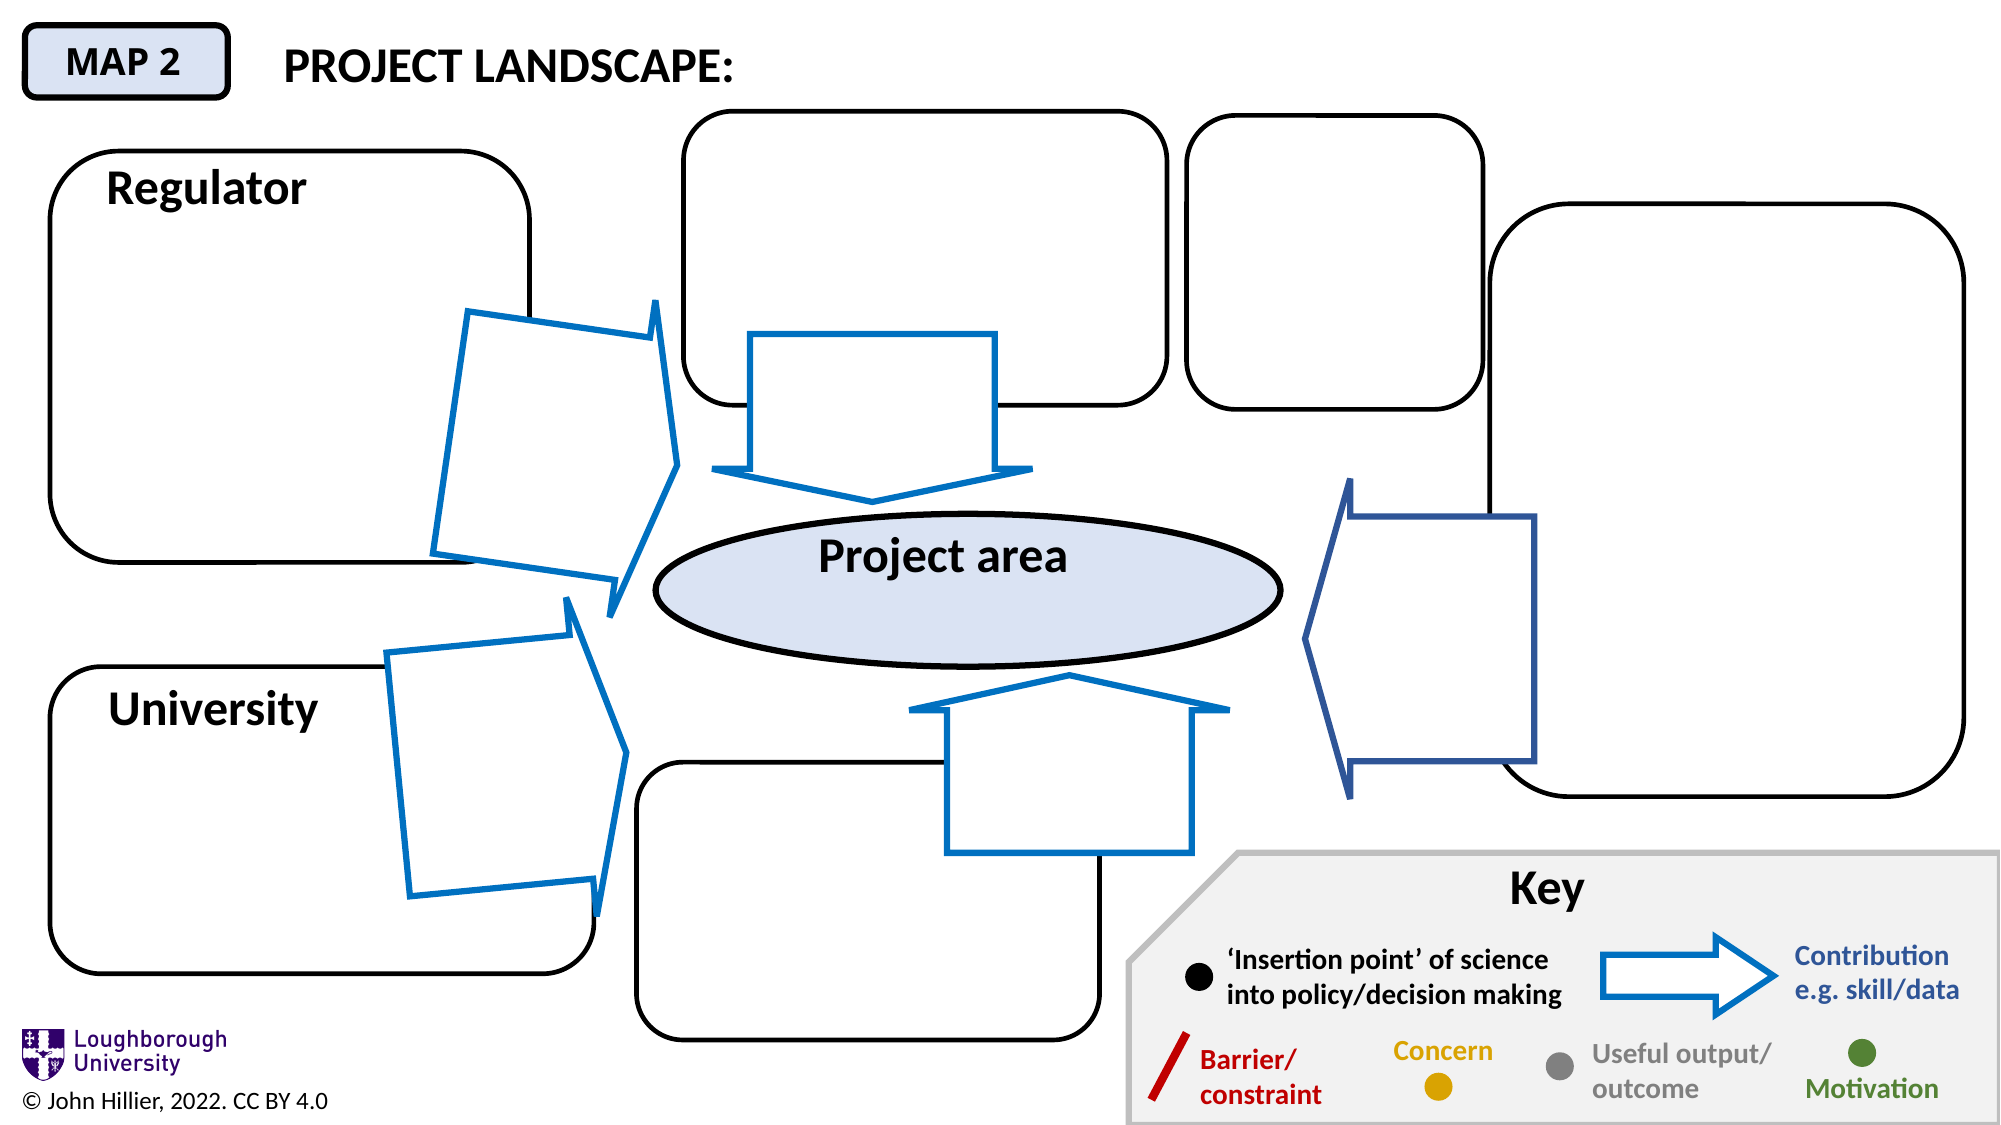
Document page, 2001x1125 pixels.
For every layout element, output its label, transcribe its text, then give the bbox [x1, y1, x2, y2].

picture [22, 1029, 226, 1081]
text_box [48, 665, 595, 975]
text_box [1424, 1074, 1453, 1101]
text_box [1848, 1038, 1877, 1061]
text_box [1548, 1074, 1572, 1081]
text_box Key [1495, 847, 1625, 923]
text_box [711, 332, 1033, 504]
text_box Useful output/ outcome [1577, 1026, 1806, 1112]
text_box [635, 761, 1101, 1041]
text_box [1602, 935, 1776, 1017]
text_box PROJECT LANDSCAPE: [268, 25, 1940, 100]
text_box [682, 110, 1168, 407]
text_box MAP 2 [49, 31, 217, 91]
text_box [23, 24, 229, 99]
text_box [654, 522, 1282, 668]
text_box Contribution e.g. skill/data [1780, 928, 1981, 1014]
text_box [1303, 478, 1536, 800]
text_box [1185, 114, 1484, 411]
text_box Regulator [91, 147, 328, 223]
text_box Concern [1378, 1023, 1577, 1074]
text_box Barrier/ constraint [1185, 1032, 1341, 1118]
text_box © John Hillier, 2022. CC BY 4.0 [6, 1077, 383, 1122]
text_box [1488, 202, 1965, 798]
text_box [1127, 851, 2000, 1125]
text_box [431, 300, 679, 618]
text_box [385, 597, 628, 917]
text_box Motivation [1790, 1061, 1988, 1112]
text_box [908, 674, 1230, 854]
text_box [1185, 962, 1212, 991]
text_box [1151, 1032, 1187, 1100]
text_box [48, 150, 531, 564]
text_box ‘Insertion point’ of science into policy/decision making [1212, 933, 1585, 1018]
text_box Project area [803, 514, 1121, 590]
